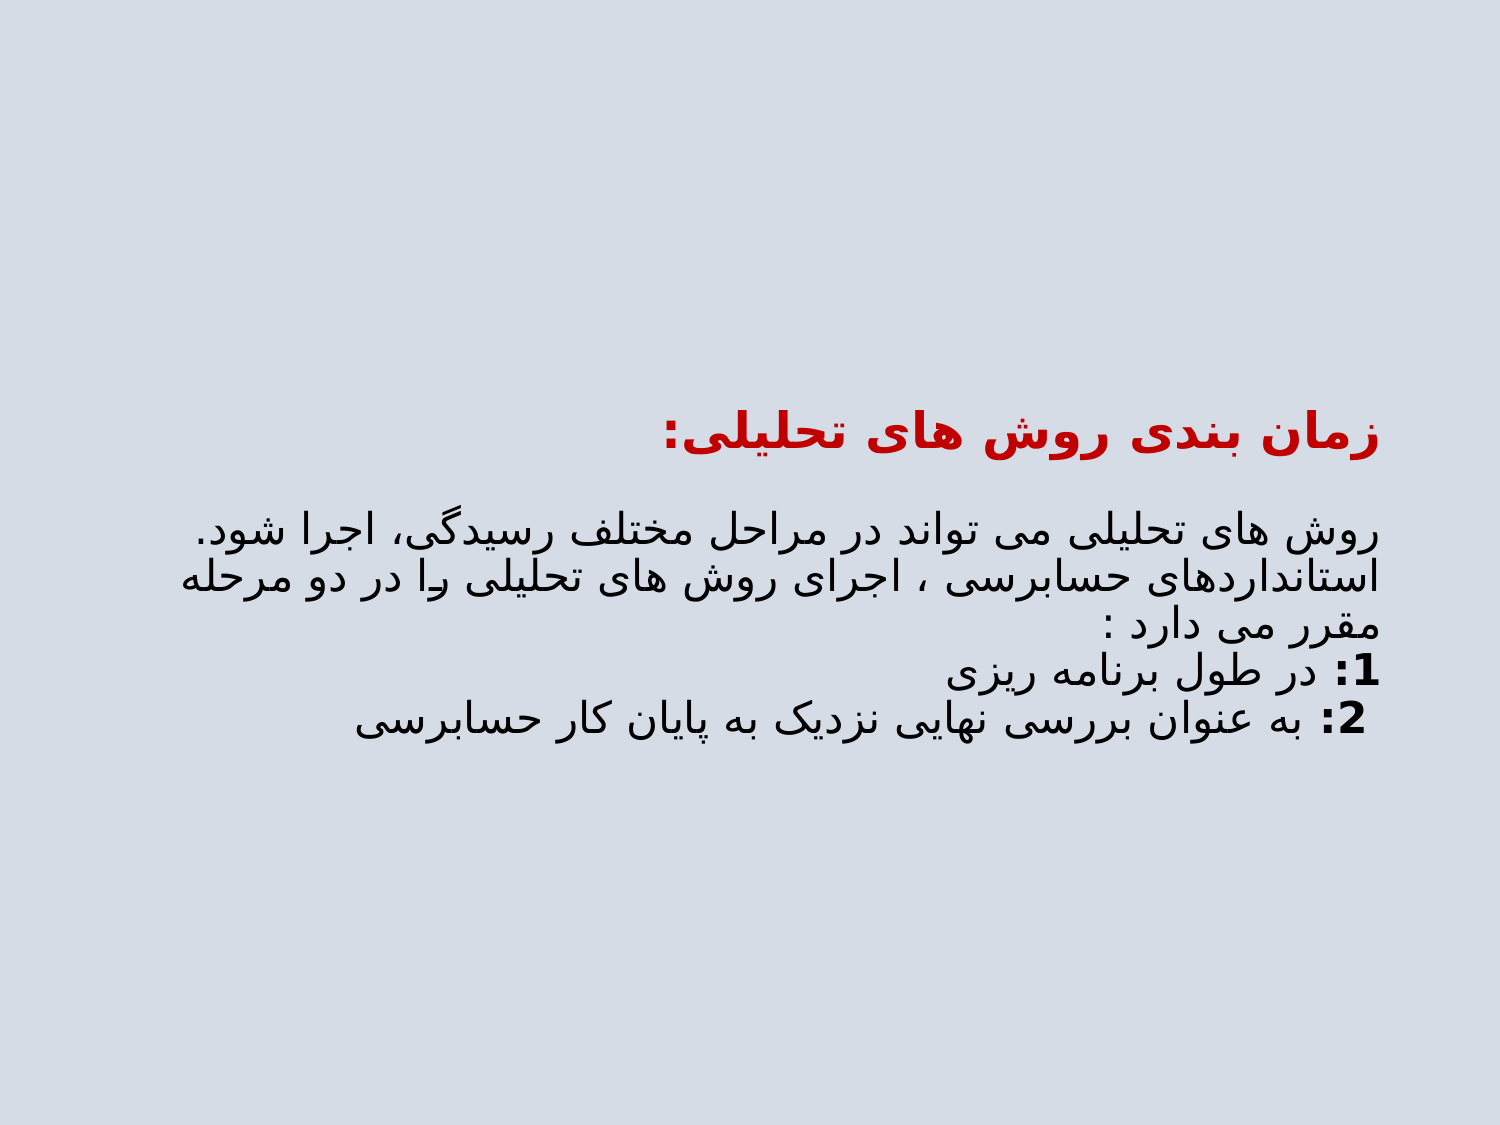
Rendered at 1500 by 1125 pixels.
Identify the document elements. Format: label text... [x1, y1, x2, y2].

title زمان بندی روش های تحلیلی: روش های تحلیلی می تواند در مراحل مختلف رسیدگی، اجرا شود. استانداردهای حسابرسی ، اجرای روش های تحلیلی را در دو مرحله مقرر می دارد : 1: در طول برنامه ریزی 2: به عنوان بررسی نهایی نزدیک به پایان کار حسابرسی [103, 185, 1397, 1015]
